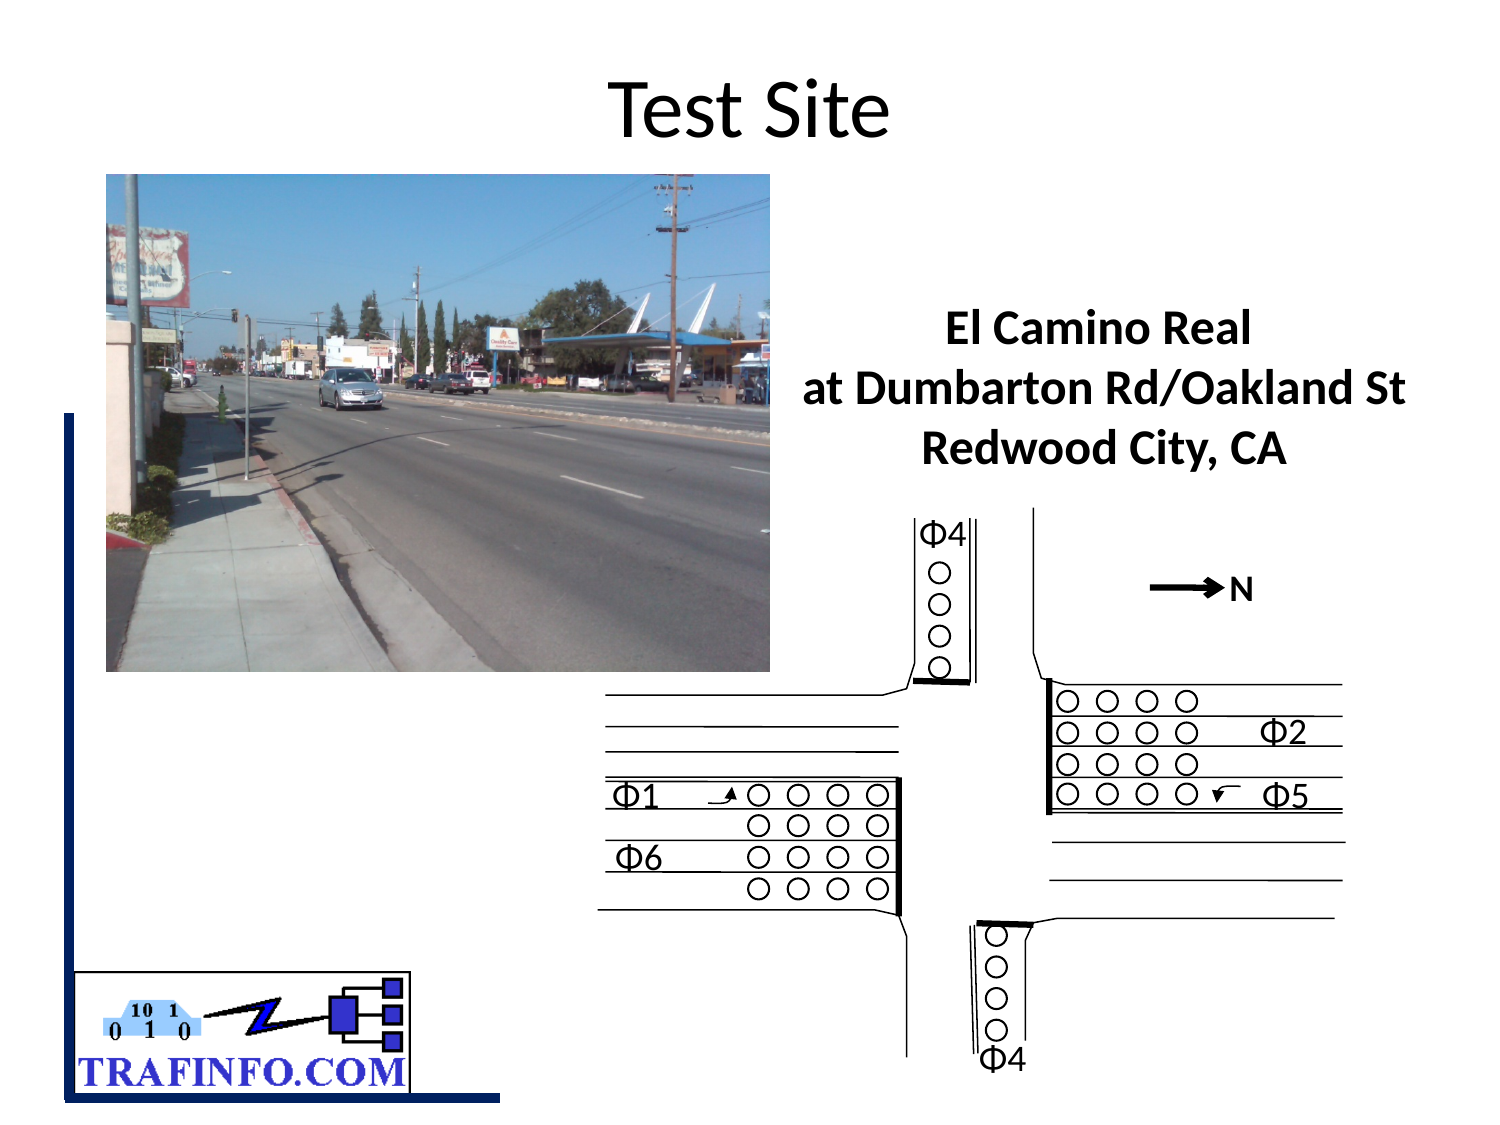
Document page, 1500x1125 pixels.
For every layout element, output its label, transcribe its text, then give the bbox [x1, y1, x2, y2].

text_box [1176, 783, 1198, 805]
text_box [866, 878, 889, 900]
text_box Φ5 [1247, 763, 1325, 824]
text_box [929, 657, 951, 679]
text_box [748, 846, 770, 868]
text_box [985, 924, 1007, 946]
text_box [1136, 783, 1158, 805]
text_box [1096, 722, 1118, 744]
text_box [1176, 722, 1198, 744]
text_box [1057, 754, 1079, 776]
picture [74, 971, 411, 1093]
text_box [1096, 783, 1118, 805]
text_box [748, 878, 770, 900]
text_box [929, 562, 951, 584]
text_box [787, 815, 809, 837]
text_box [985, 988, 1007, 1010]
text_box [787, 878, 809, 900]
text_box [866, 815, 889, 837]
text_box Φ2 [1244, 699, 1323, 759]
text_box Φ6 [600, 825, 678, 886]
picture [106, 174, 770, 673]
text_box [605, 524, 915, 696]
title Test Site [75, 45, 1425, 163]
text_box [1136, 722, 1158, 744]
text_box [1176, 690, 1198, 712]
text_box El Camino Real at Dumbarton Rd/Oakland St Redwood City, CA [787, 287, 1422, 483]
text_box [1057, 783, 1079, 805]
text_box [866, 784, 889, 806]
text_box [827, 878, 849, 900]
text_box [1211, 785, 1241, 803]
text_box Φ4 [904, 501, 982, 562]
text_box [1057, 690, 1079, 712]
text_box [1136, 690, 1158, 712]
text_box [827, 784, 849, 806]
text_box [827, 815, 849, 837]
text_box [866, 846, 889, 868]
text_box [929, 625, 951, 647]
text_box [597, 909, 907, 1058]
text_box [787, 846, 809, 868]
text_box [929, 594, 951, 616]
text_box [1096, 690, 1118, 712]
text_box [707, 786, 737, 805]
text_box Φ4 [964, 1026, 1042, 1087]
text_box [748, 815, 770, 837]
text_box [985, 956, 1007, 978]
text_box [986, 1019, 1006, 1026]
text_box [787, 784, 809, 806]
text_box [1025, 918, 1335, 1035]
text_box [827, 846, 849, 868]
text_box [748, 784, 770, 806]
text_box Φ1 [597, 763, 675, 824]
text_box [1176, 754, 1198, 776]
text_box N [1214, 556, 1269, 616]
text_box [1033, 507, 1343, 685]
text_box [1057, 722, 1079, 744]
text_box [1096, 754, 1118, 776]
text_box [1136, 754, 1158, 776]
